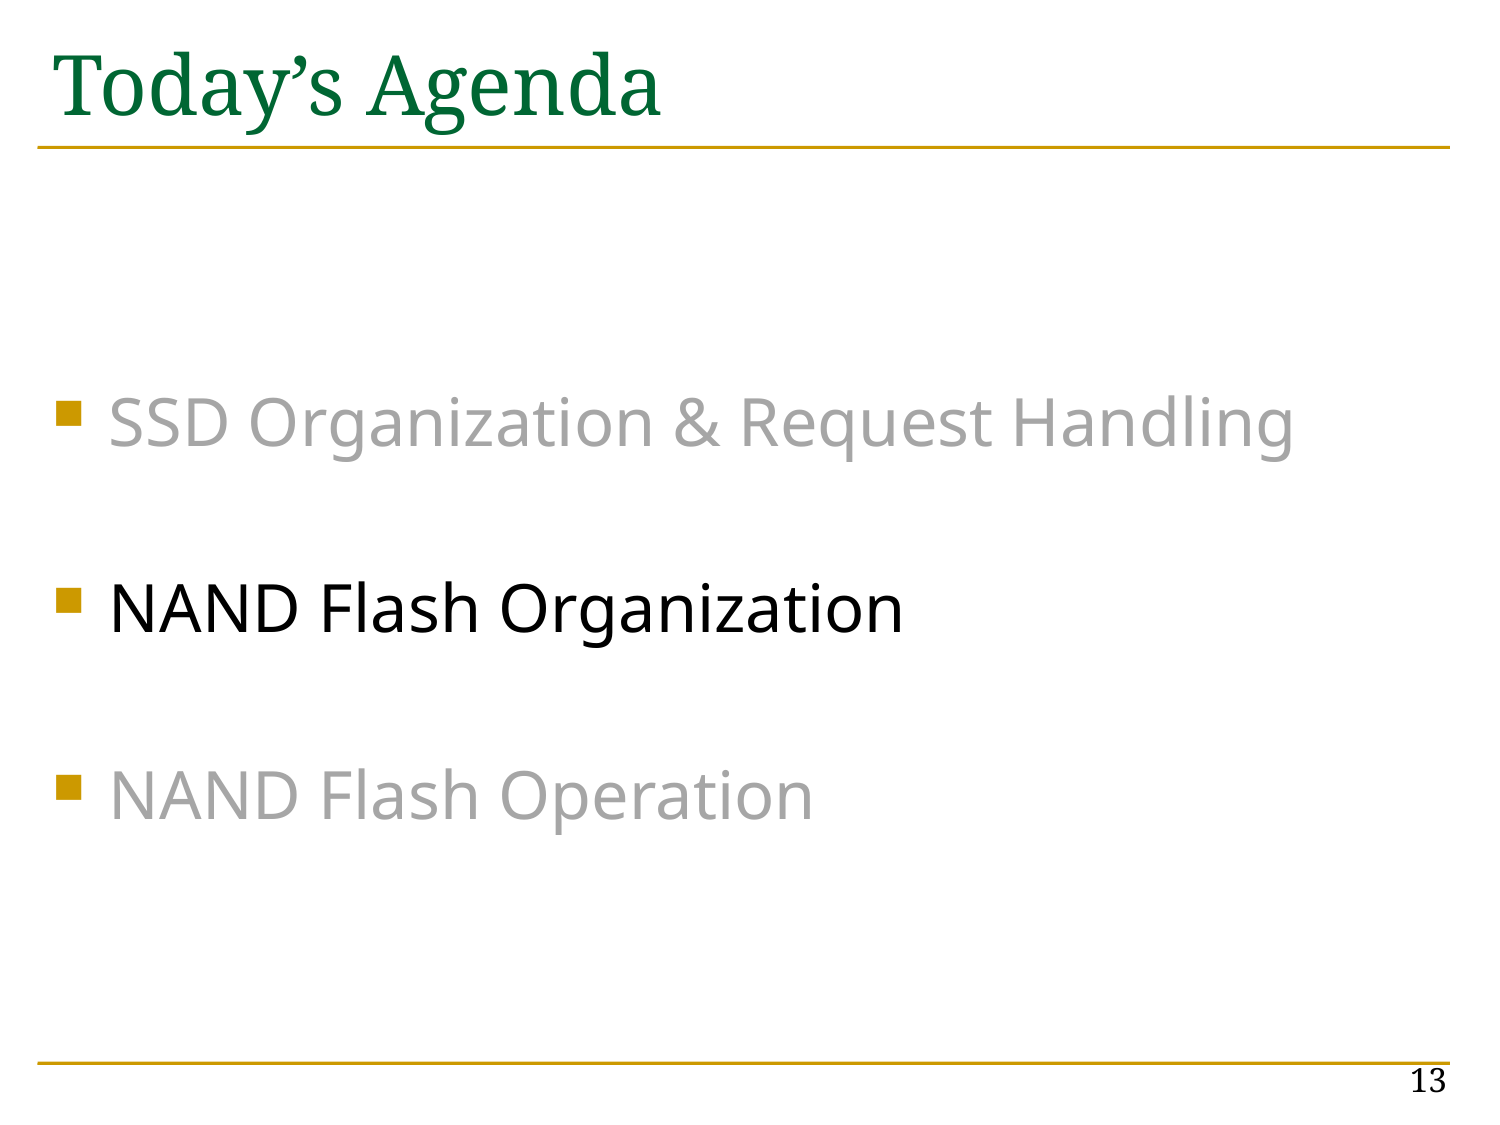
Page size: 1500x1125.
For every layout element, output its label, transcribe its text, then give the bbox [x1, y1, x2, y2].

slide_number 13 [1111, 1036, 1462, 1112]
list SSD Organization & Request Handling NAND Flash Organization NAND Flash Operation [37, 149, 1450, 1063]
title Today’s Agenda [37, 24, 1450, 149]
